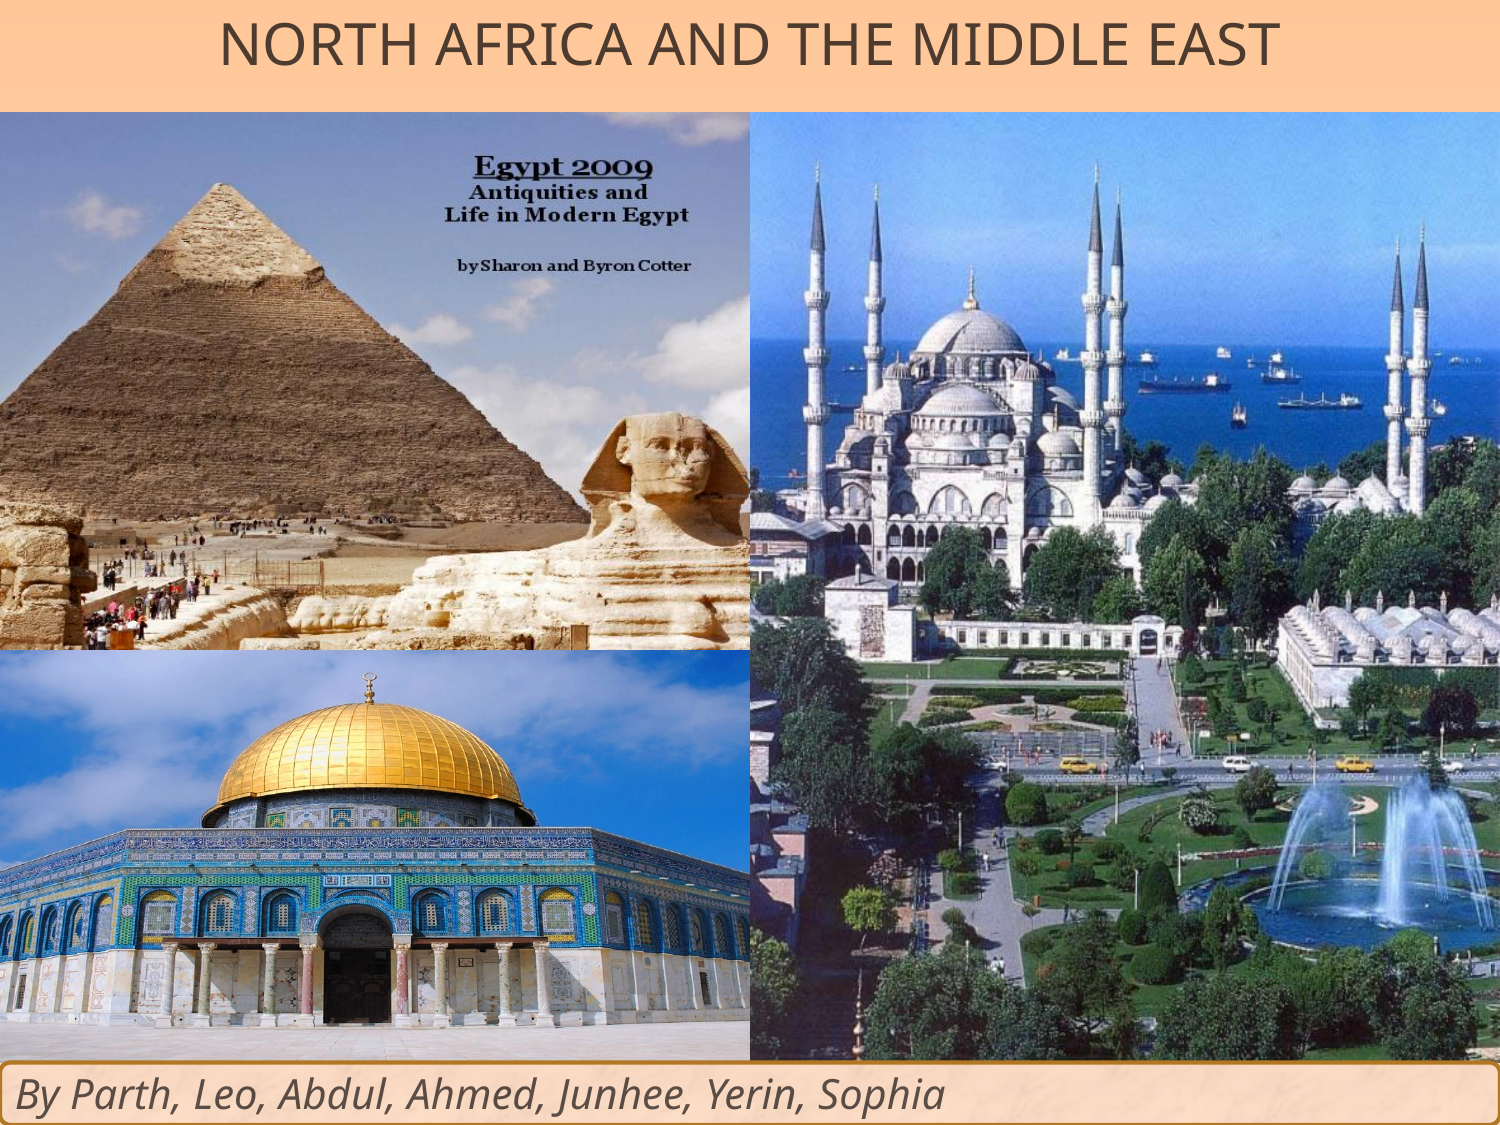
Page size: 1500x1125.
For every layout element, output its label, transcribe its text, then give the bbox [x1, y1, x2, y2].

picture [0, 112, 1500, 1063]
picture [0, 657, 747, 1063]
title North Africa and The Middle East [0, 0, 1500, 112]
text_box [0, 1079, 1500, 1125]
